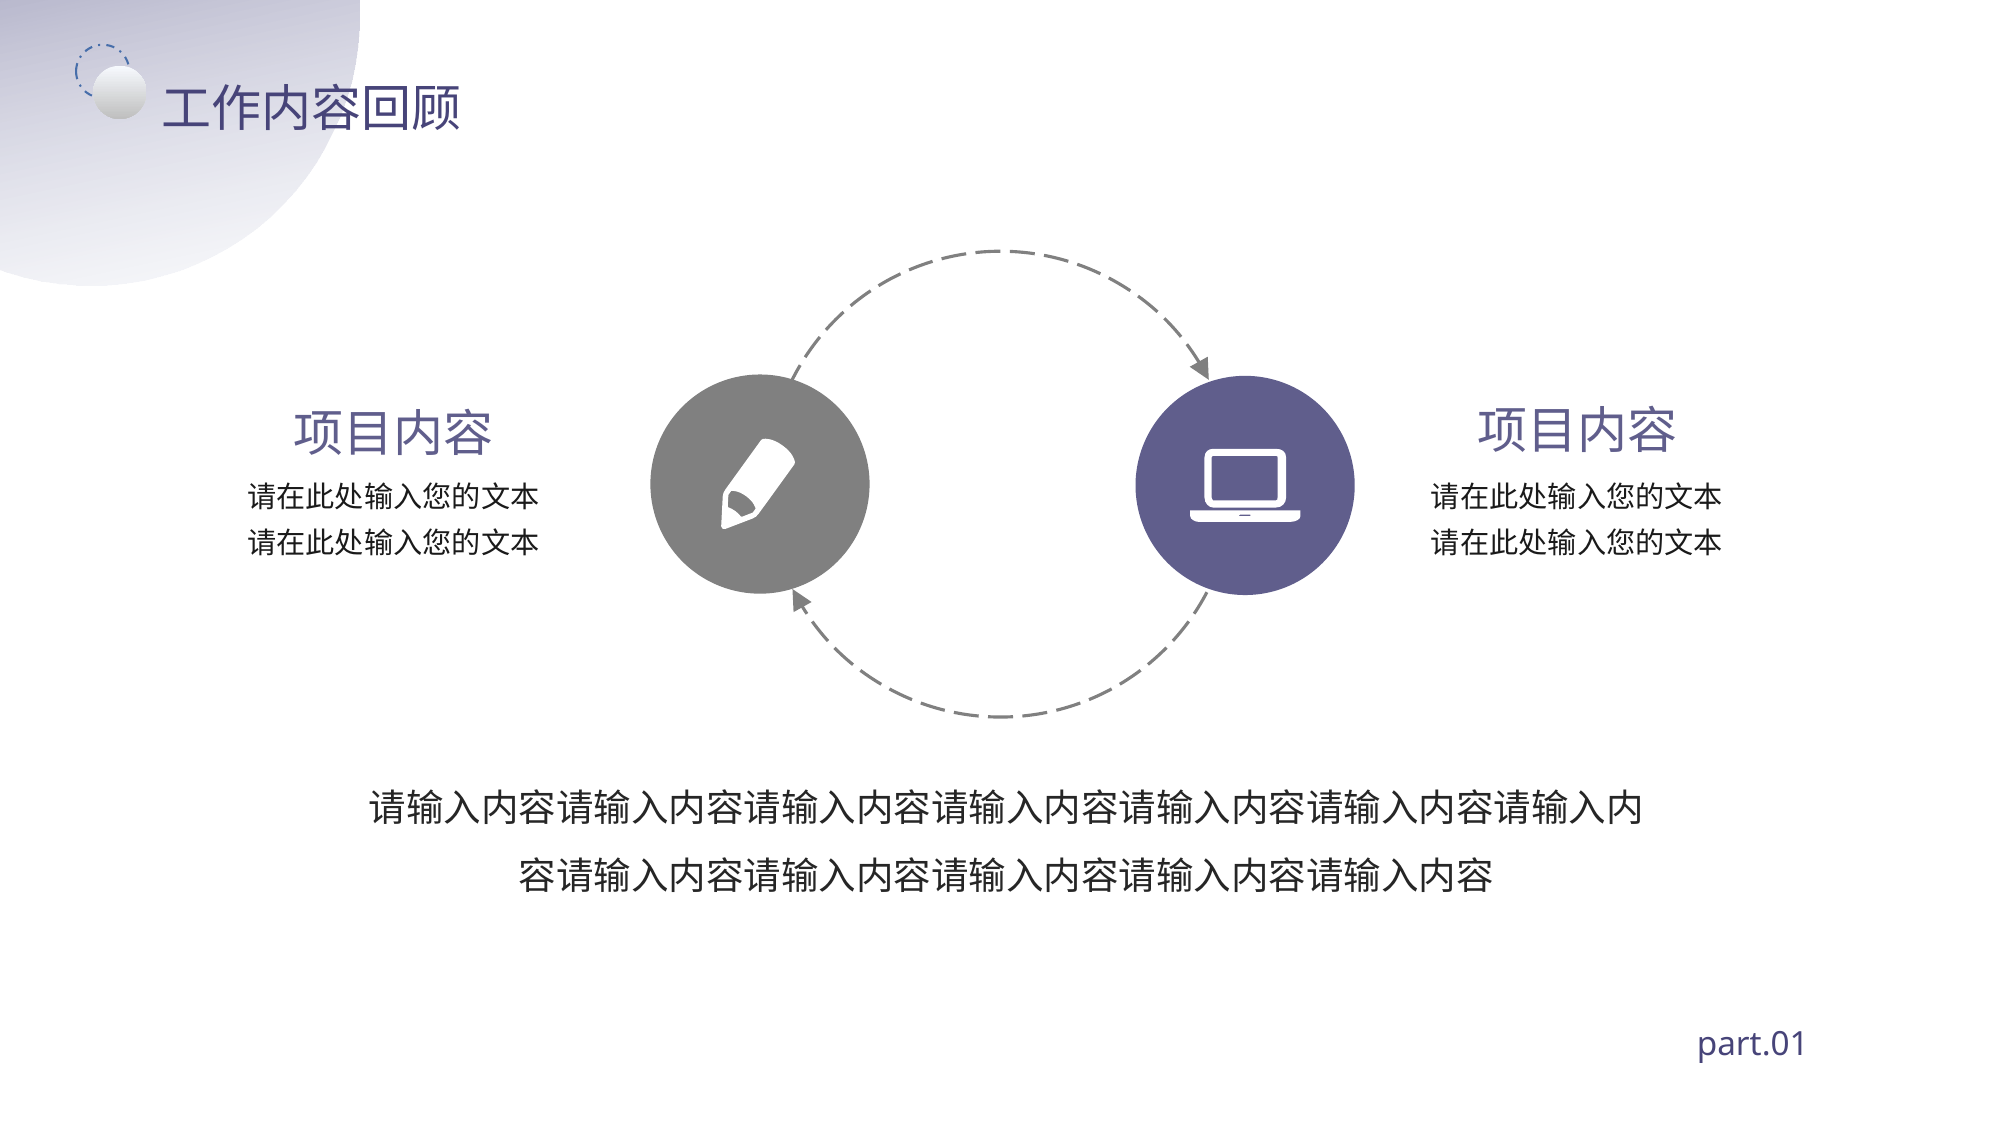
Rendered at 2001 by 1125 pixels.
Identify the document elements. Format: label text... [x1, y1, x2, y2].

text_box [650, 251, 1355, 718]
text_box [222, 389, 565, 556]
text_box part.01 [1682, 994, 1916, 1070]
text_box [1406, 386, 1748, 556]
text_box [92, 64, 146, 120]
text_box [0, 0, 361, 287]
text_box [75, 43, 130, 97]
text_box 工作内容回顾 [146, 39, 625, 145]
text_box 请输入内容请输入内容请输入内容请输入内容请输入内容请输入内容请输入内容请输入内容请输入内容请输入内容请输入内容请输入内容 [340, 754, 1673, 905]
